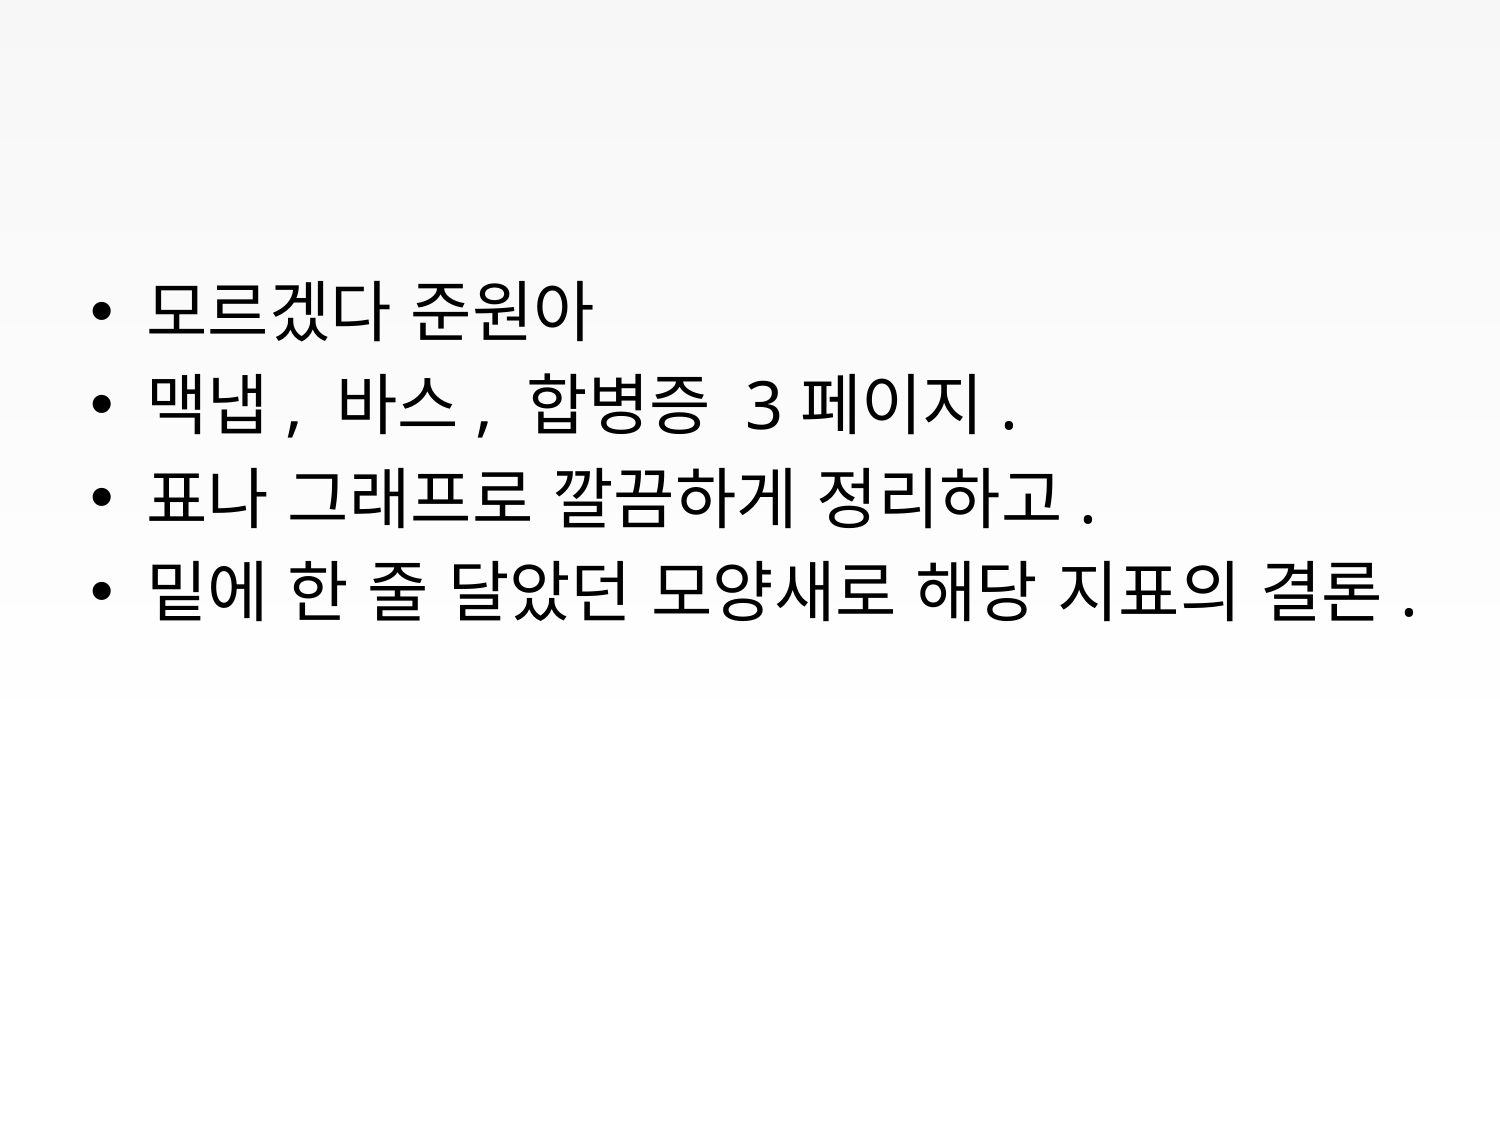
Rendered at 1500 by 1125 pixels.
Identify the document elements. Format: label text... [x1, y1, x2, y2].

list 모르겠다 준원아 맥냅, 바스, 합병증 3페이지. 표나 그래프로 깔끔하게 정리하고. 밑에 한 줄 달았던 모양새로 해당 지표의 결론. [75, 262, 1425, 1005]
